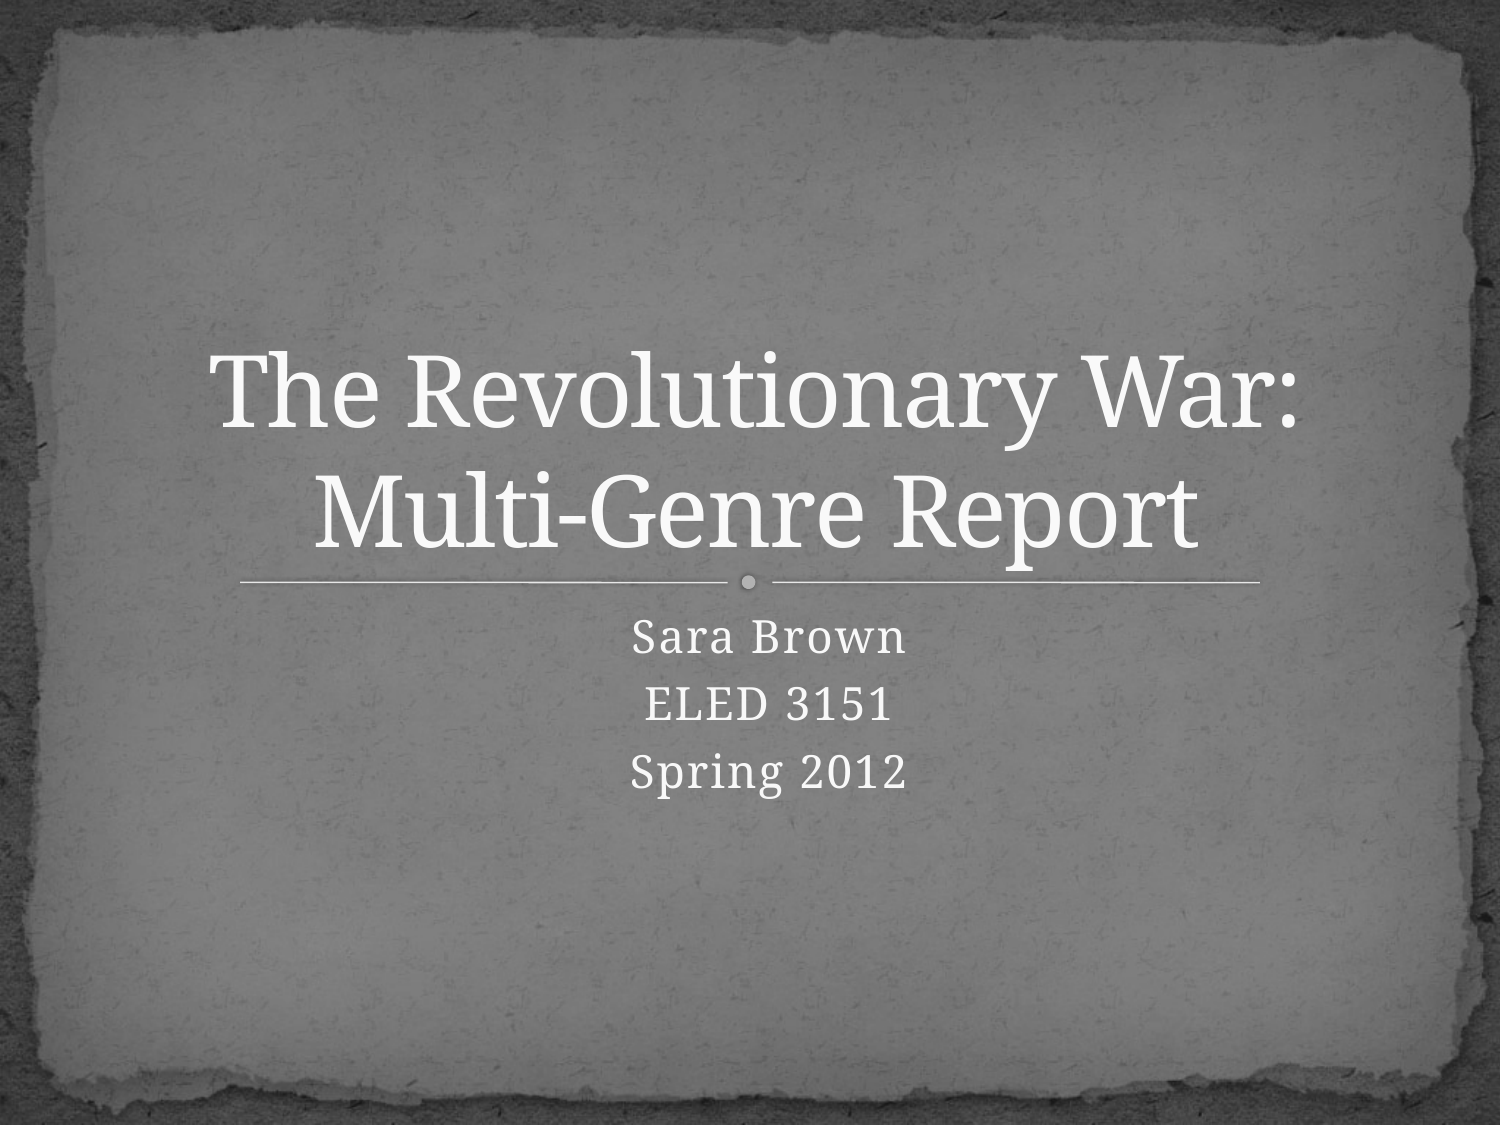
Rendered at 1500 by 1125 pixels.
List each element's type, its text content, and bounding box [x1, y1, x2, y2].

title The Revolutionary War: Multi-Genre Report [74, 249, 1438, 575]
subtitle Sara Brown ELED 3151 Spring 2012 [87, 600, 1450, 788]
